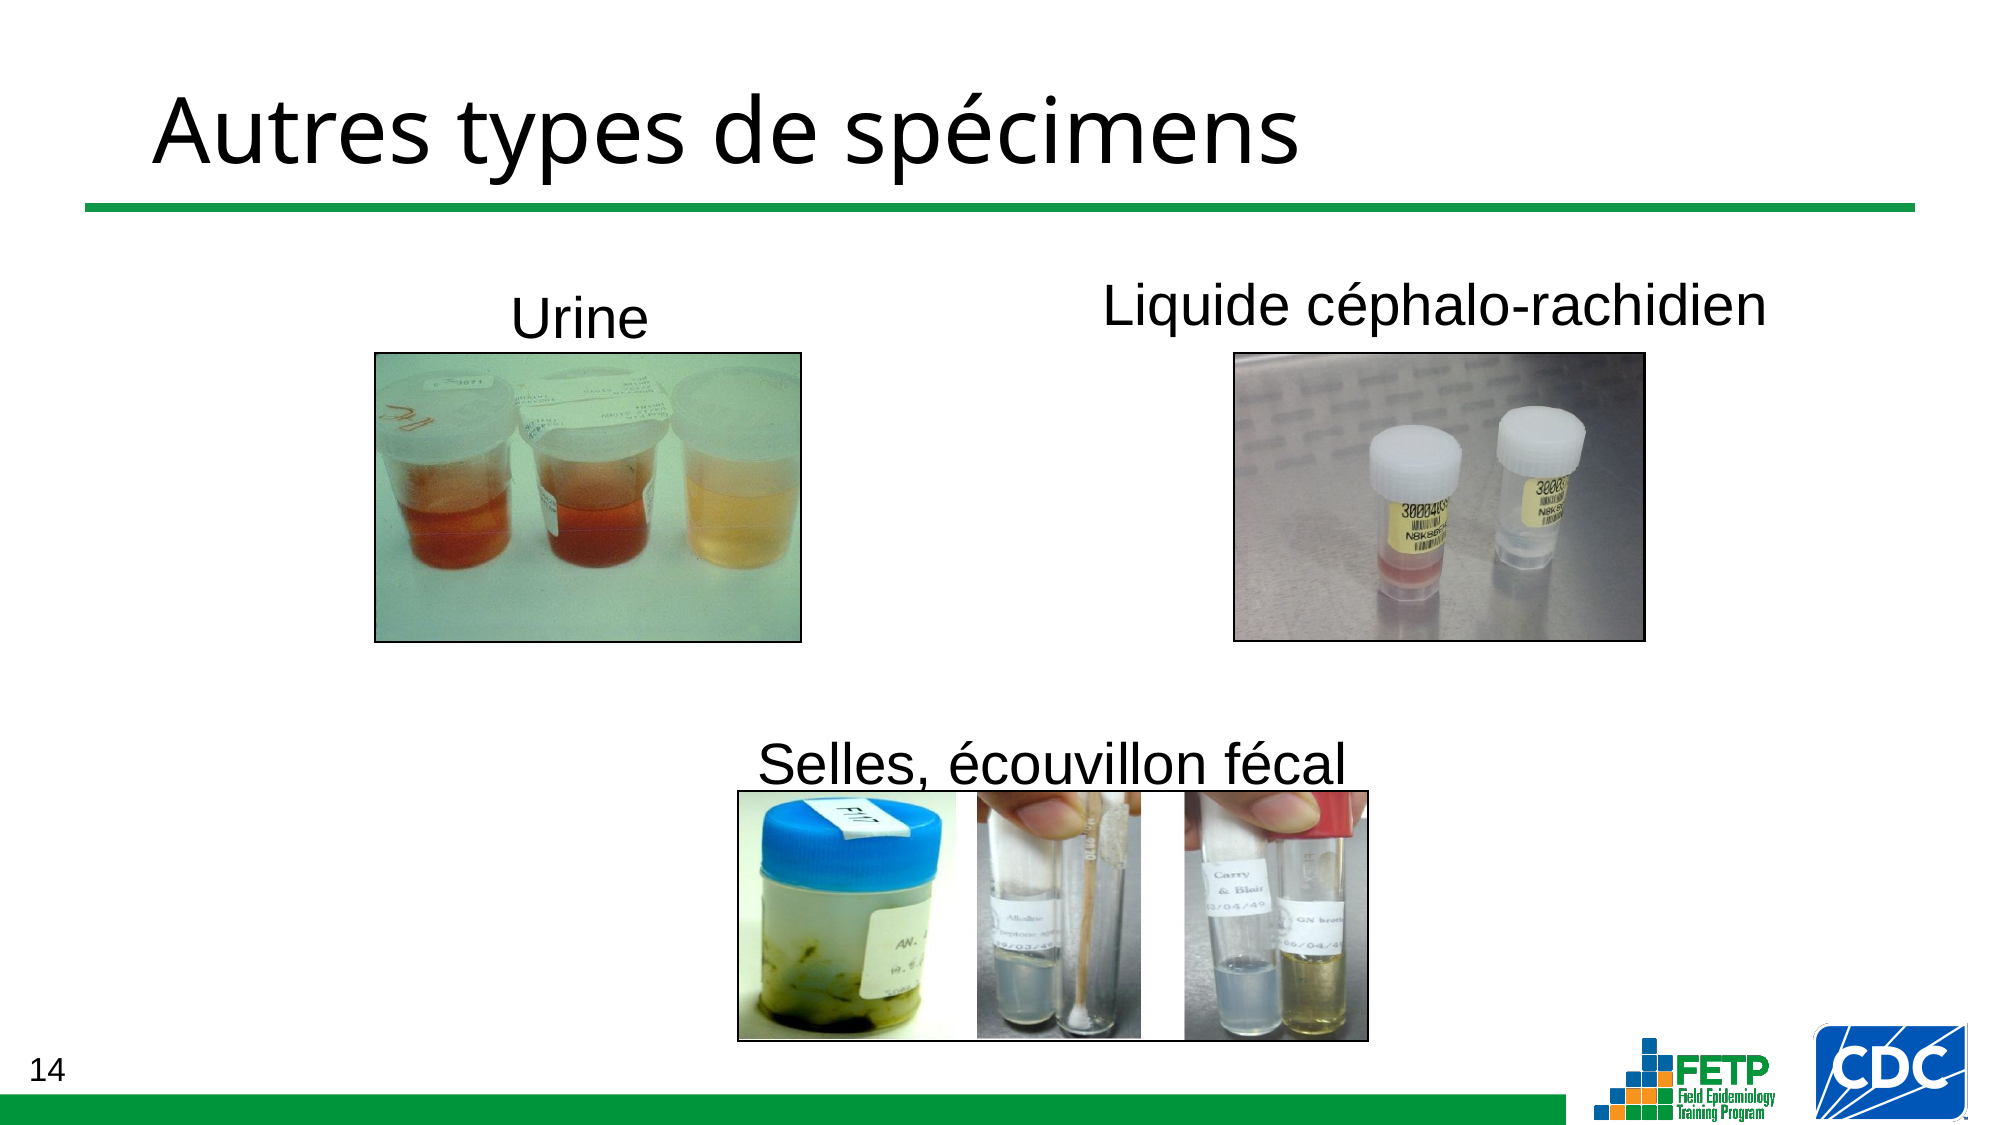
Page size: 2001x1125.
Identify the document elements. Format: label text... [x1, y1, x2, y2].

picture [1594, 1038, 1775, 1122]
text_box Selles, écouvillon fécal [690, 683, 1416, 804]
text_box Liquide céphalo-rachidien [1087, 259, 1792, 345]
picture [738, 791, 1367, 1041]
title Autres types de spécimens [137, 77, 1863, 209]
picture [1234, 354, 1644, 641]
picture [376, 354, 801, 642]
picture [1813, 1023, 1968, 1122]
text_box Urine [408, 237, 753, 352]
